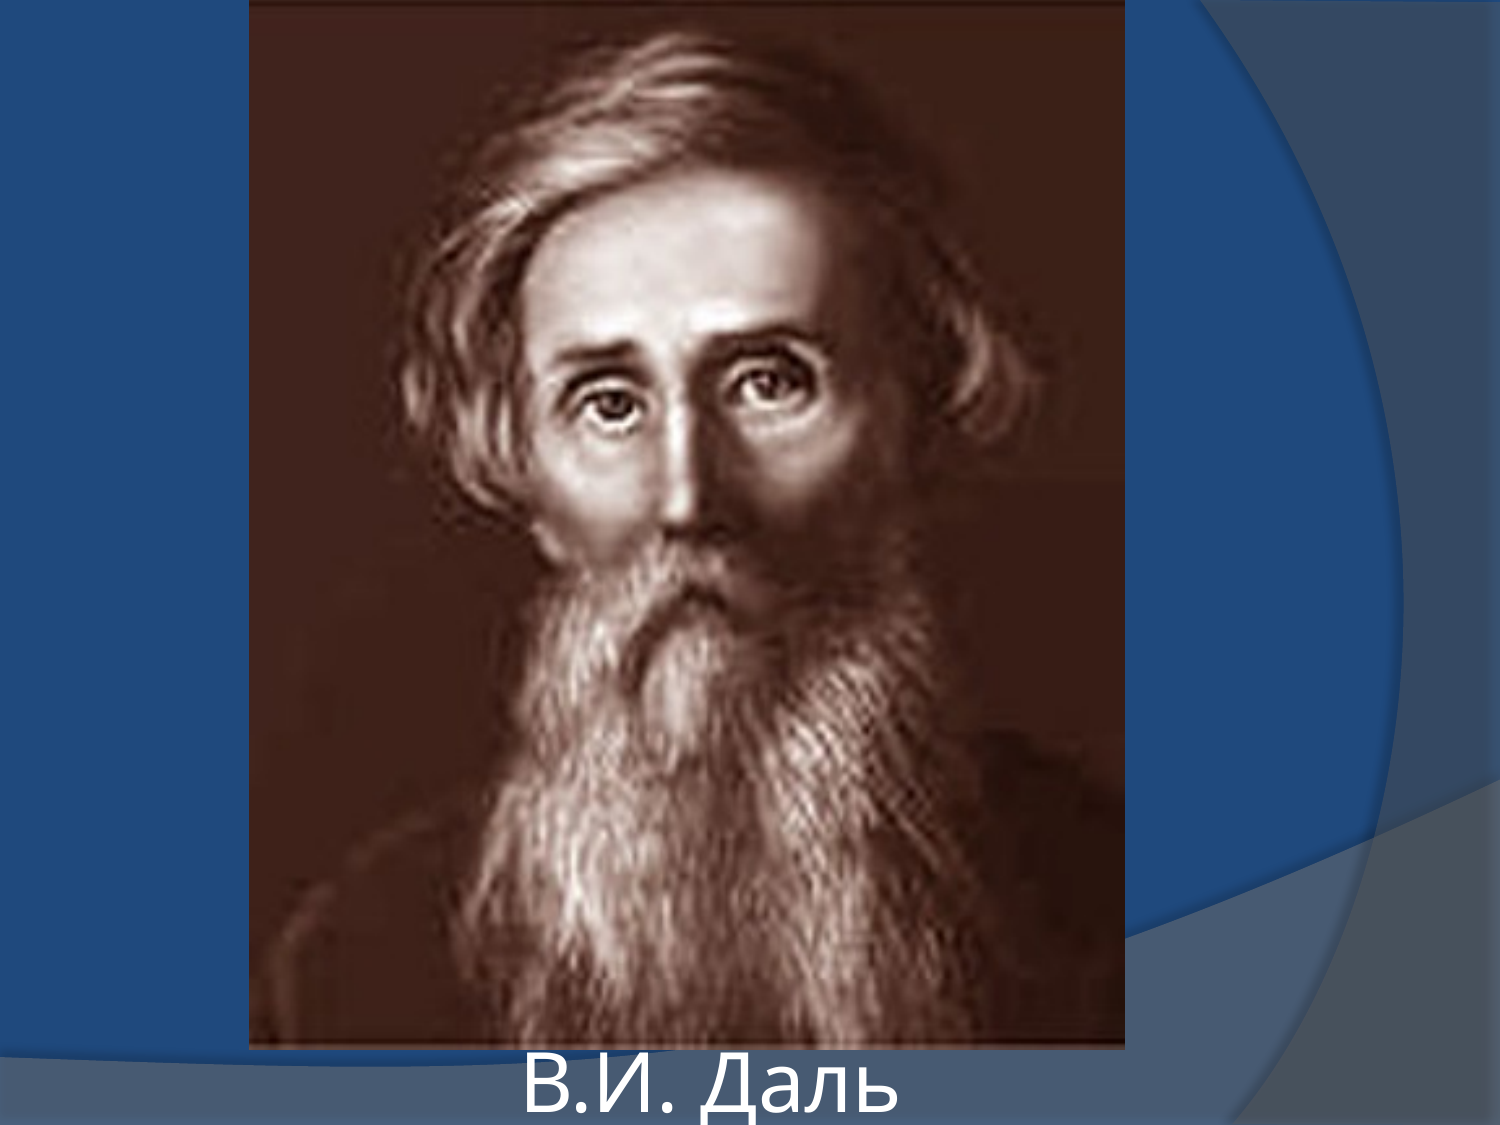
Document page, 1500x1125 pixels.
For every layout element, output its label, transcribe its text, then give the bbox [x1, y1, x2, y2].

title В.И. Даль [512, 1061, 1075, 1125]
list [249, 0, 1126, 1050]
